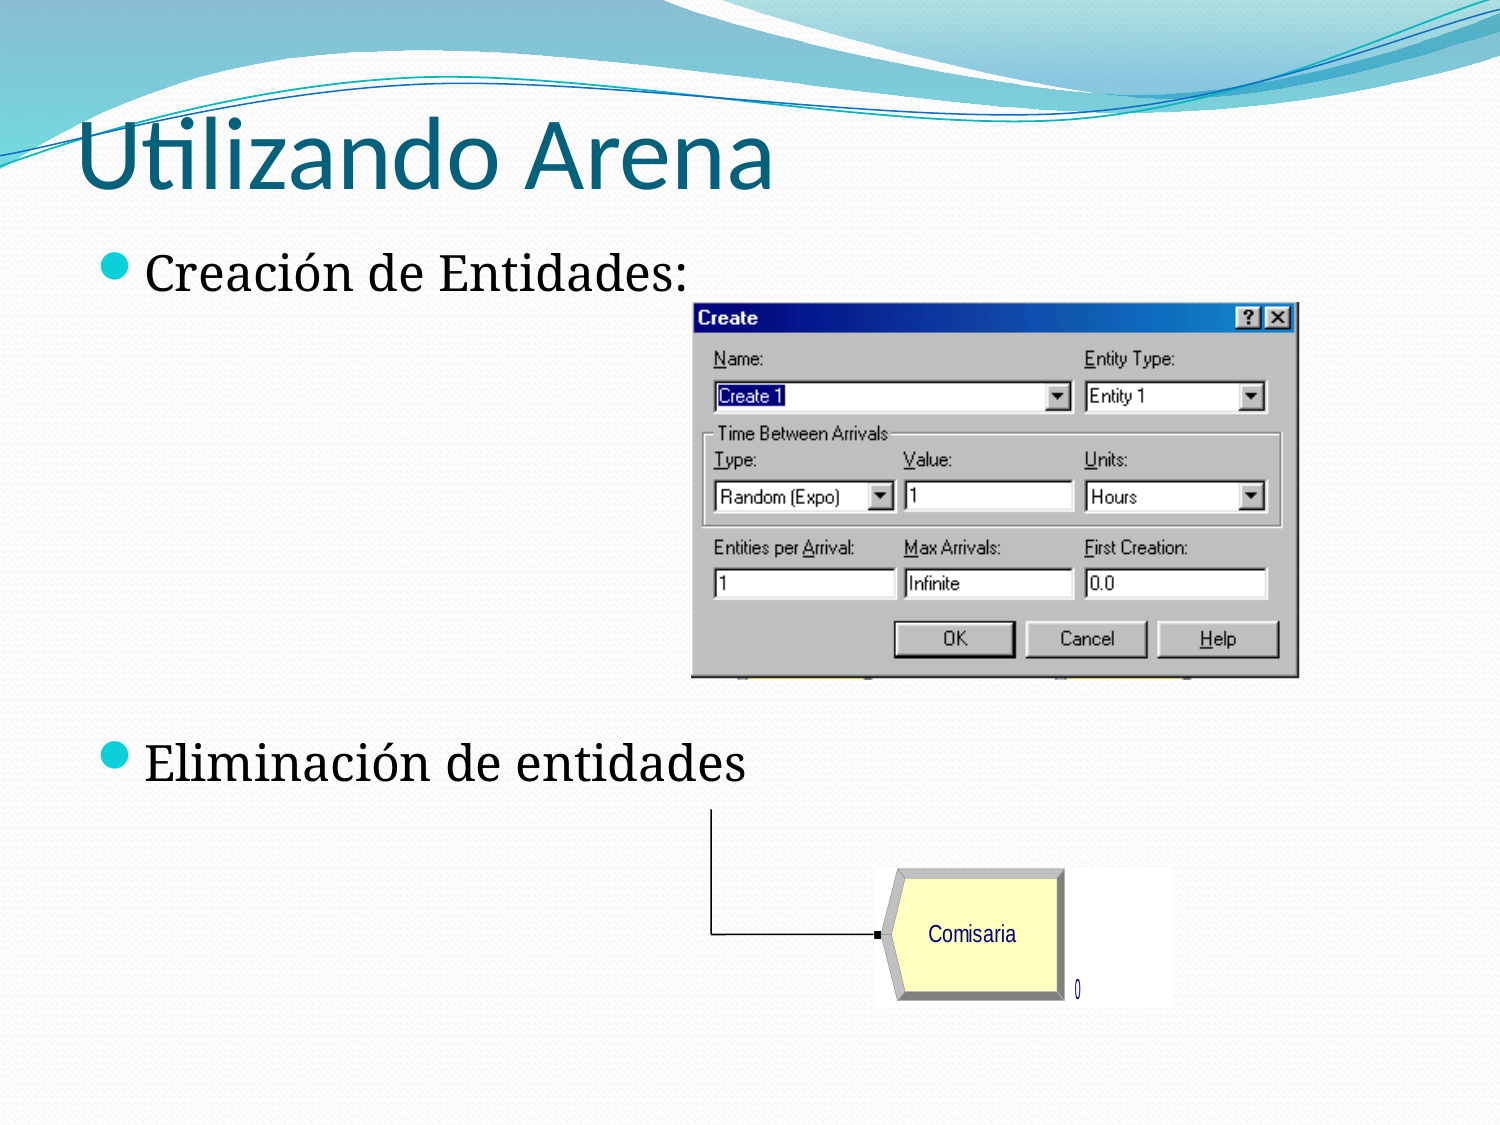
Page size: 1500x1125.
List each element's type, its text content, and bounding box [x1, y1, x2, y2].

text_box Utilizando Arena [74, 70, 1425, 211]
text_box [691, 302, 1302, 680]
list Creación de Entidades: Eliminación de entidades [82, 234, 774, 910]
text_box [710, 809, 1173, 1032]
